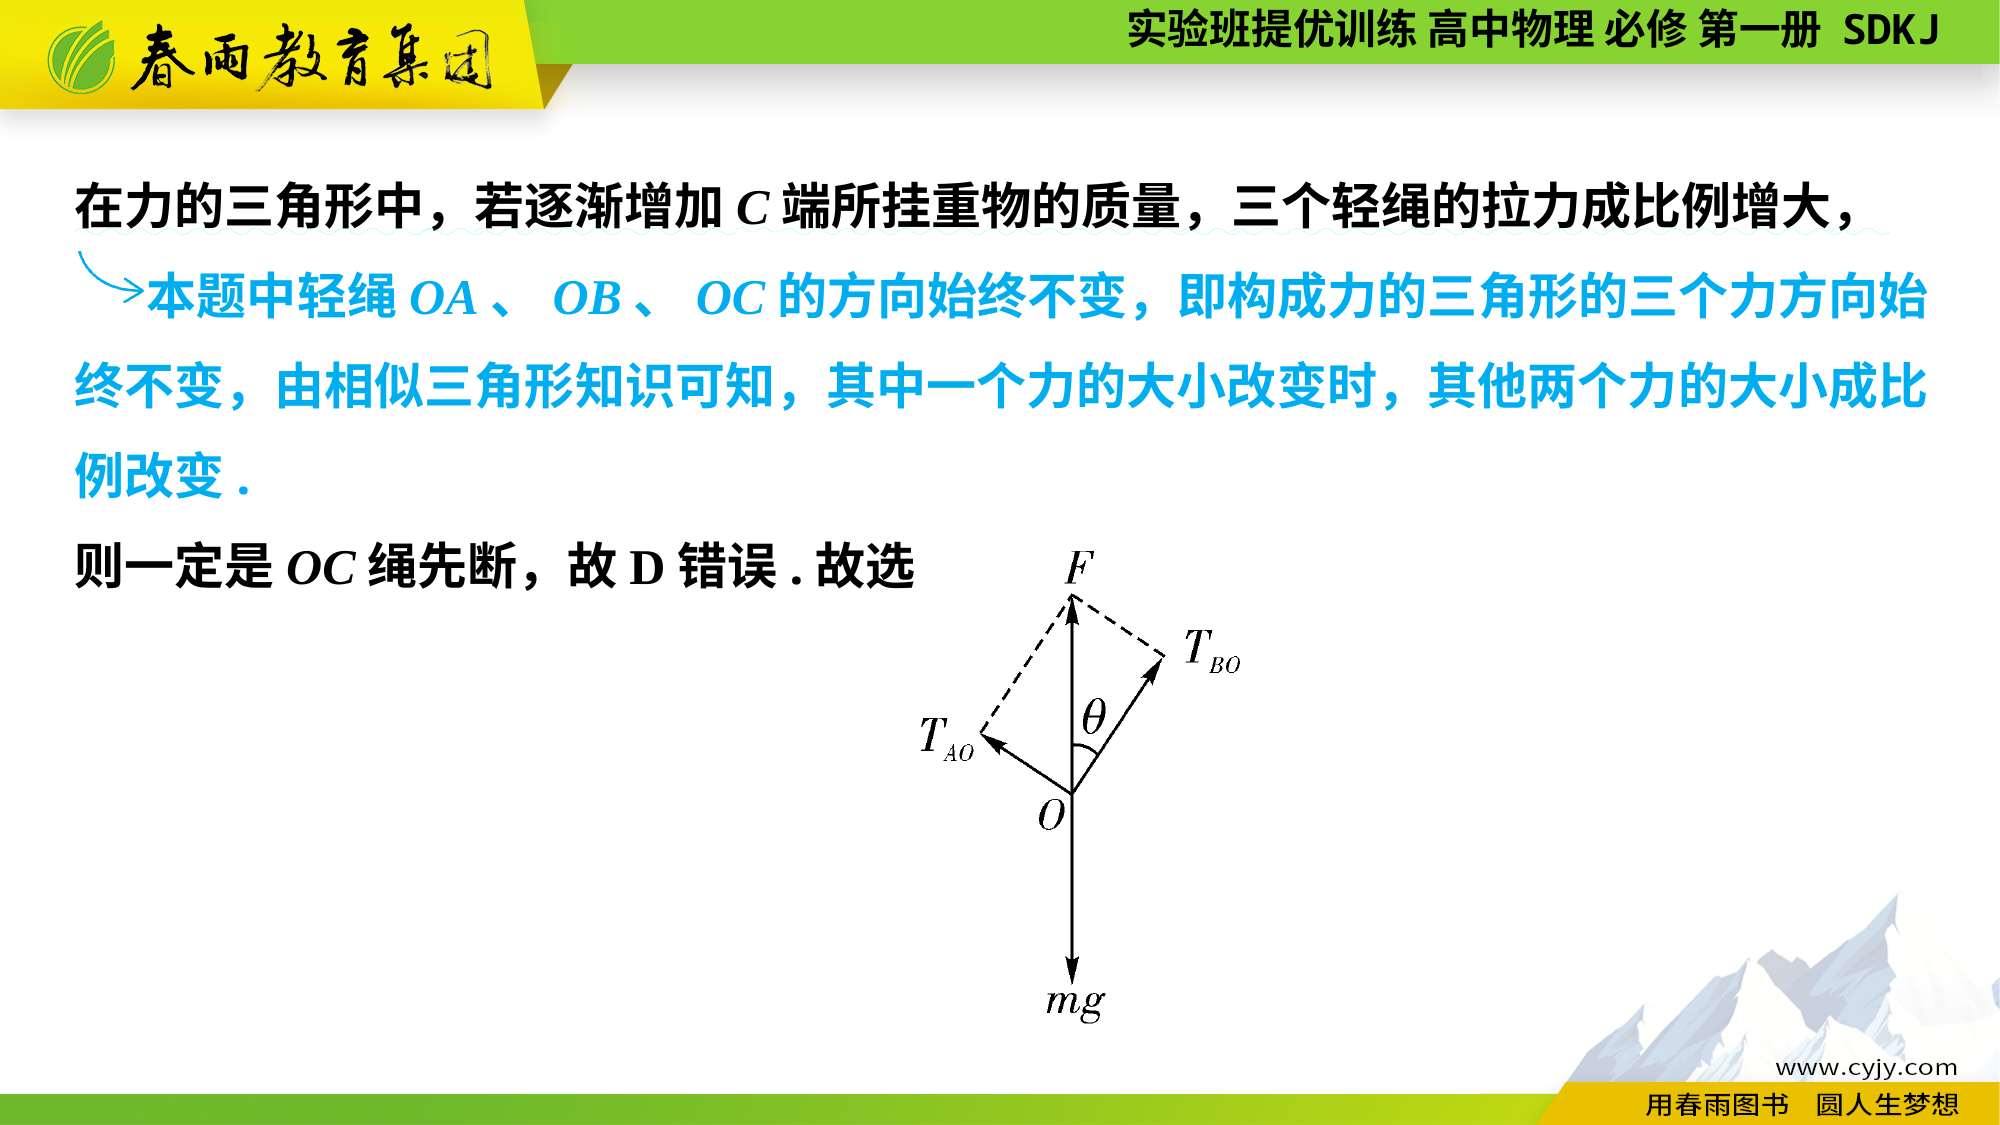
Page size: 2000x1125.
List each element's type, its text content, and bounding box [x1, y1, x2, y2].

picture [0, 0, 2000, 1125]
list 在力的三角形中，若逐渐增加C端所挂重物的质量，三个轻绳的拉力成比例增大， 本题中轻绳OA、OB、OC的方向始终不变，即构成力的三角形的三个力方向始终不变，由相似三角形知识可知，其中一个力的大小改变时，其他两个力的大小成比例改变. 则一定是OC绳先断，故D错误.故选C. [59, 136, 1944, 607]
